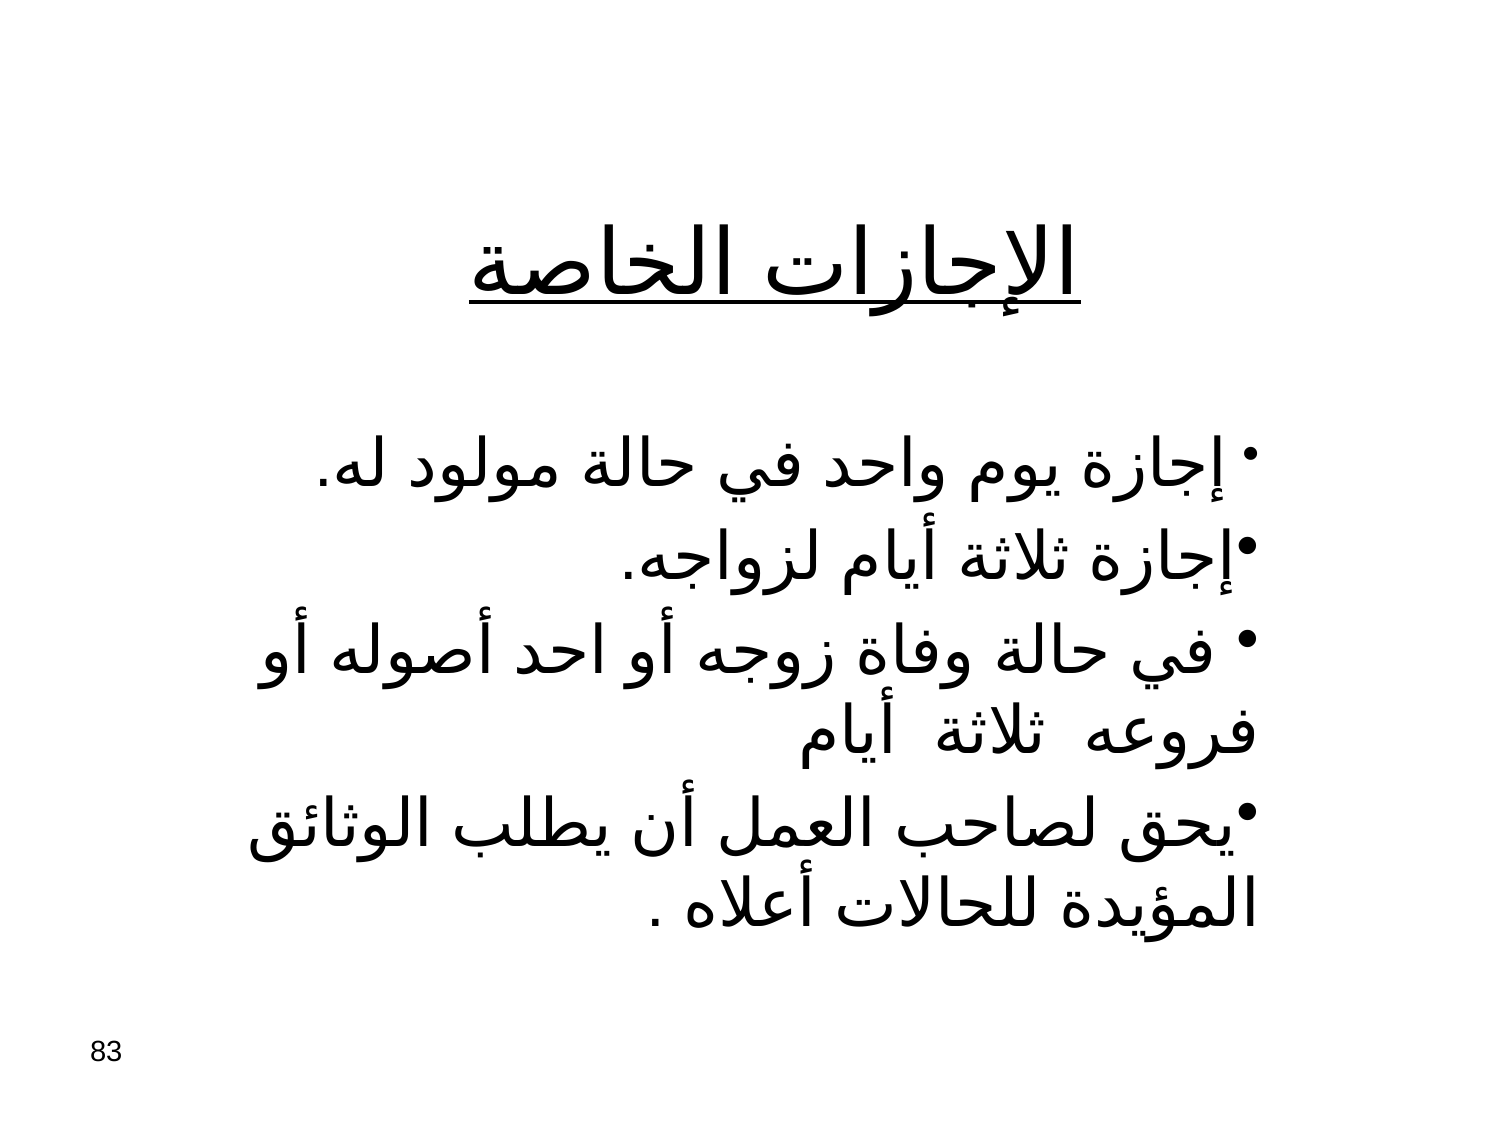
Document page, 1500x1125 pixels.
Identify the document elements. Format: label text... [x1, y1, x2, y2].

slide_number 83 [74, 1024, 426, 1103]
title الإجازات الخاصة [137, 137, 1413, 379]
subtitle إجازة يوم واحد في حالة مولود له. إجازة ثلاثة أيام لزواجه. في حالة وفاة زوجه أو احد أصوله أو فروعه ثلاثة أيام يحق لصاحب العمل أن يطلب الوثائق المؤيدة للحالات أعلاه . [224, 412, 1276, 988]
